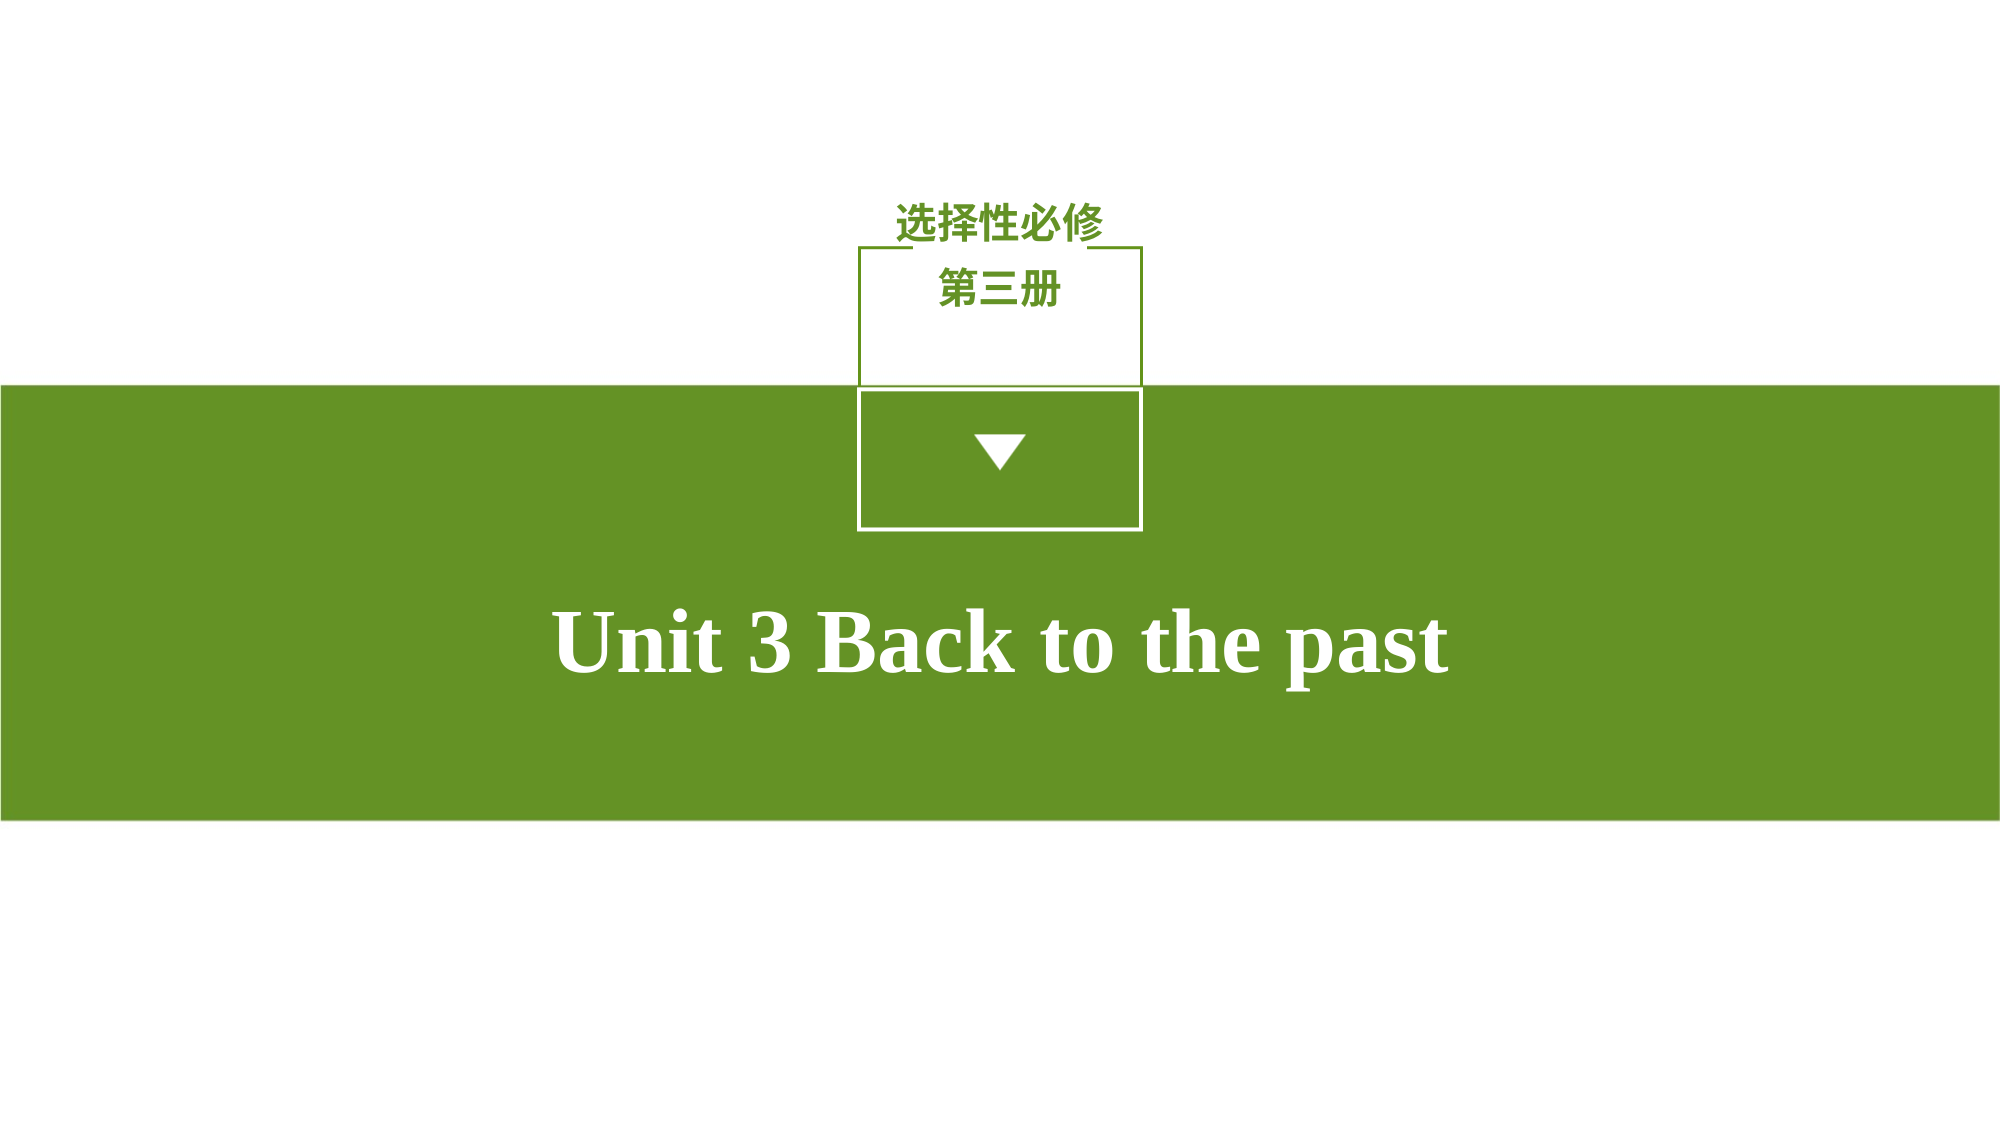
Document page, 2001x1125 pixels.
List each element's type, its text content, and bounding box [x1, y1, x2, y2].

picture [0, 0, 2000, 572]
text_box Unit 3 Back to the past [0, 572, 2000, 699]
picture [0, 699, 2000, 1125]
text_box 选择性必修第三册 [880, 181, 1119, 312]
